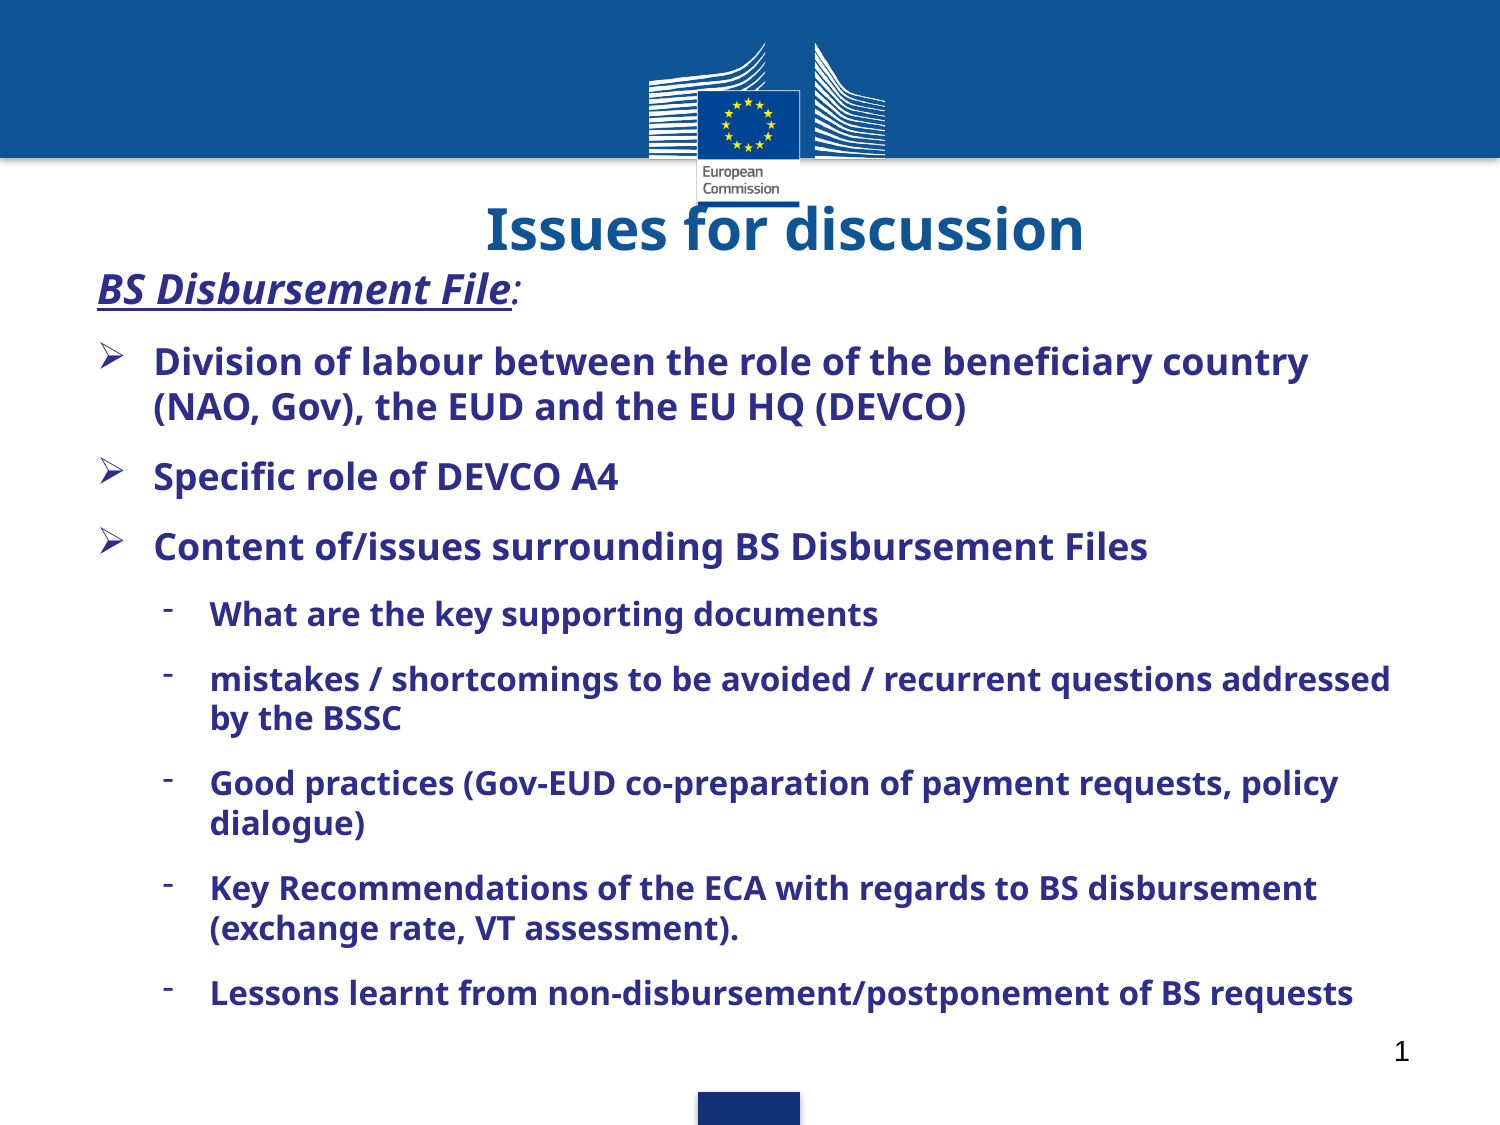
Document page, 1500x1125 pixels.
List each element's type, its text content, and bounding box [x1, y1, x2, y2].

picture [649, 42, 885, 163]
list BS Disbursement File: Division of labour between the role of the beneficiary country (NAO, Gov), the EUD and the EU HQ (DEVCO) Specific role of DEVCO A4 Content of/issues surrounding BS Disbursement Files What are the key supporting documents mistakes / shortcomings to be avoided / recurrent questions addressed by the BSSC Good practices (Gov-EUD co-preparation of payment requests, policy dialogue) Key Recommendations of the ECA with regards to BS disbursement (exchange rate, VT assessment). Lessons learnt from non-disbursement/postponement of BS requests [81, 255, 1433, 1036]
title Issues for discussion [81, 163, 1433, 255]
slide_number 1 [1074, 1024, 1426, 1103]
